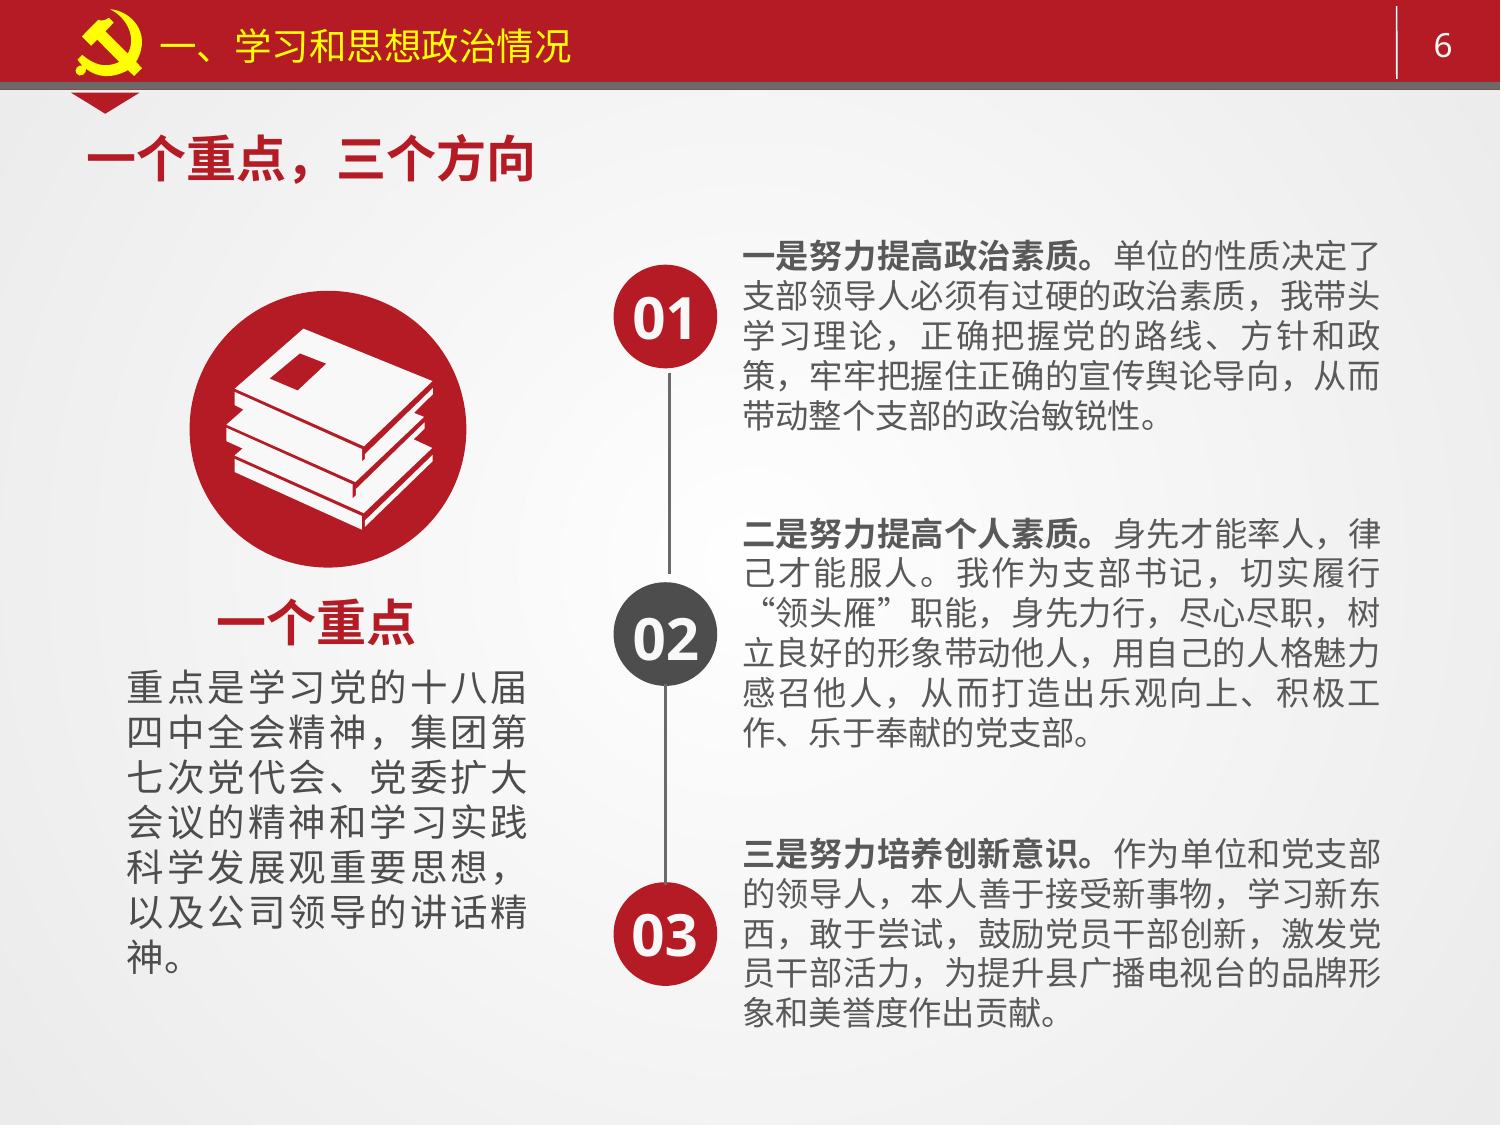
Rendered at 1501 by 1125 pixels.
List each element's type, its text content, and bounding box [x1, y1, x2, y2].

text_box [234, 328, 433, 447]
text_box [713, 913, 718, 955]
text_box 二是努力提高个人素质。身先才能率人，律己才能服人。我作为支部书记，切实履行“领头雁”职能，身先力行，尽心尽职，树立良好的形象带动他人，用自己的人格魅力感召他人，从而打造出乐观向上、积极工作、乐于奉献的党支部。 [727, 505, 1397, 760]
text_box [714, 298, 718, 335]
text_box [636, 882, 695, 891]
text_box 一、学习和思想政治情况 [144, 16, 1090, 76]
text_box 重点是学习党的十八届四中全会精神，集团第七次党代会、党委扩大会议的精神和学习实践科学发展观重要思想，以及公司领导的讲话精神。 [112, 656, 544, 987]
text_box [613, 615, 617, 653]
text_box 三是努力培养创新意识。作为单位和党支部的领导人，本人善于接受新事物，学习新东西，敢于尝试，鼓励党员干部创新，激发党员干部活力，为提升县广播电视台的品牌形象和美誉度作出贡献。 [727, 825, 1397, 1040]
text_box [635, 359, 696, 369]
text_box [635, 976, 696, 986]
text_box 一个重点，三个方向 [71, 120, 552, 196]
text_box [364, 454, 433, 527]
text_box 一是努力提高政治素质。单位的性质决定了支部领导人必须有过硬的政治素质，我带头学习理论，正确把握党的路线、方针和政策，牢牢把握住正确的宣传舆论导向，从而带动整个支部的政治敏锐性。 [727, 228, 1397, 443]
text_box 一个重点 [201, 583, 432, 659]
text_box [234, 458, 362, 530]
text_box [613, 298, 617, 335]
text_box 03 [616, 891, 713, 976]
picture [0, 0, 1501, 1125]
text_box [632, 582, 699, 594]
text_box [641, 680, 690, 686]
text_box [637, 264, 694, 273]
text_box [189, 290, 467, 568]
text_box [226, 387, 433, 483]
text_box 01 [617, 273, 714, 359]
text_box 02 [617, 594, 715, 680]
text_box [71, 92, 140, 114]
text_box [226, 422, 433, 514]
text_box [75, 9, 143, 77]
